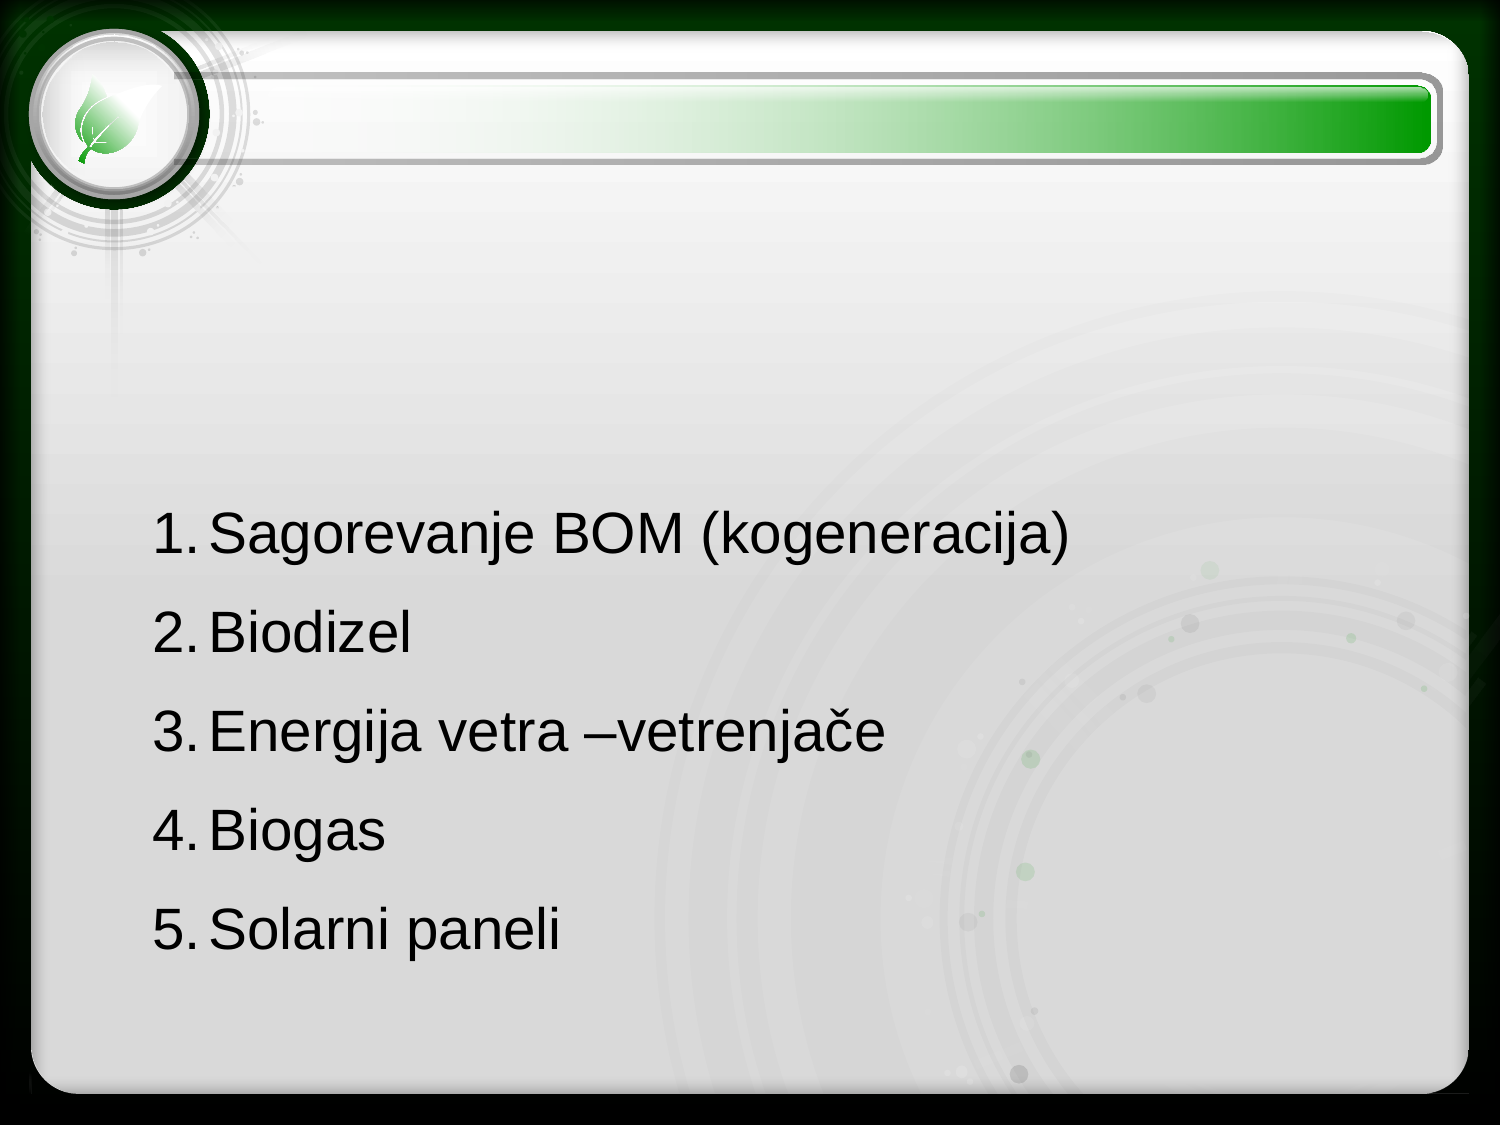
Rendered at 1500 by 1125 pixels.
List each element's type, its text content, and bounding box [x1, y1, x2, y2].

text_box Sagorevanje BOM (kogeneracija) Biodizel Energija vetra –vetrenjače Biogas Solarni paneli [137, 487, 1388, 969]
